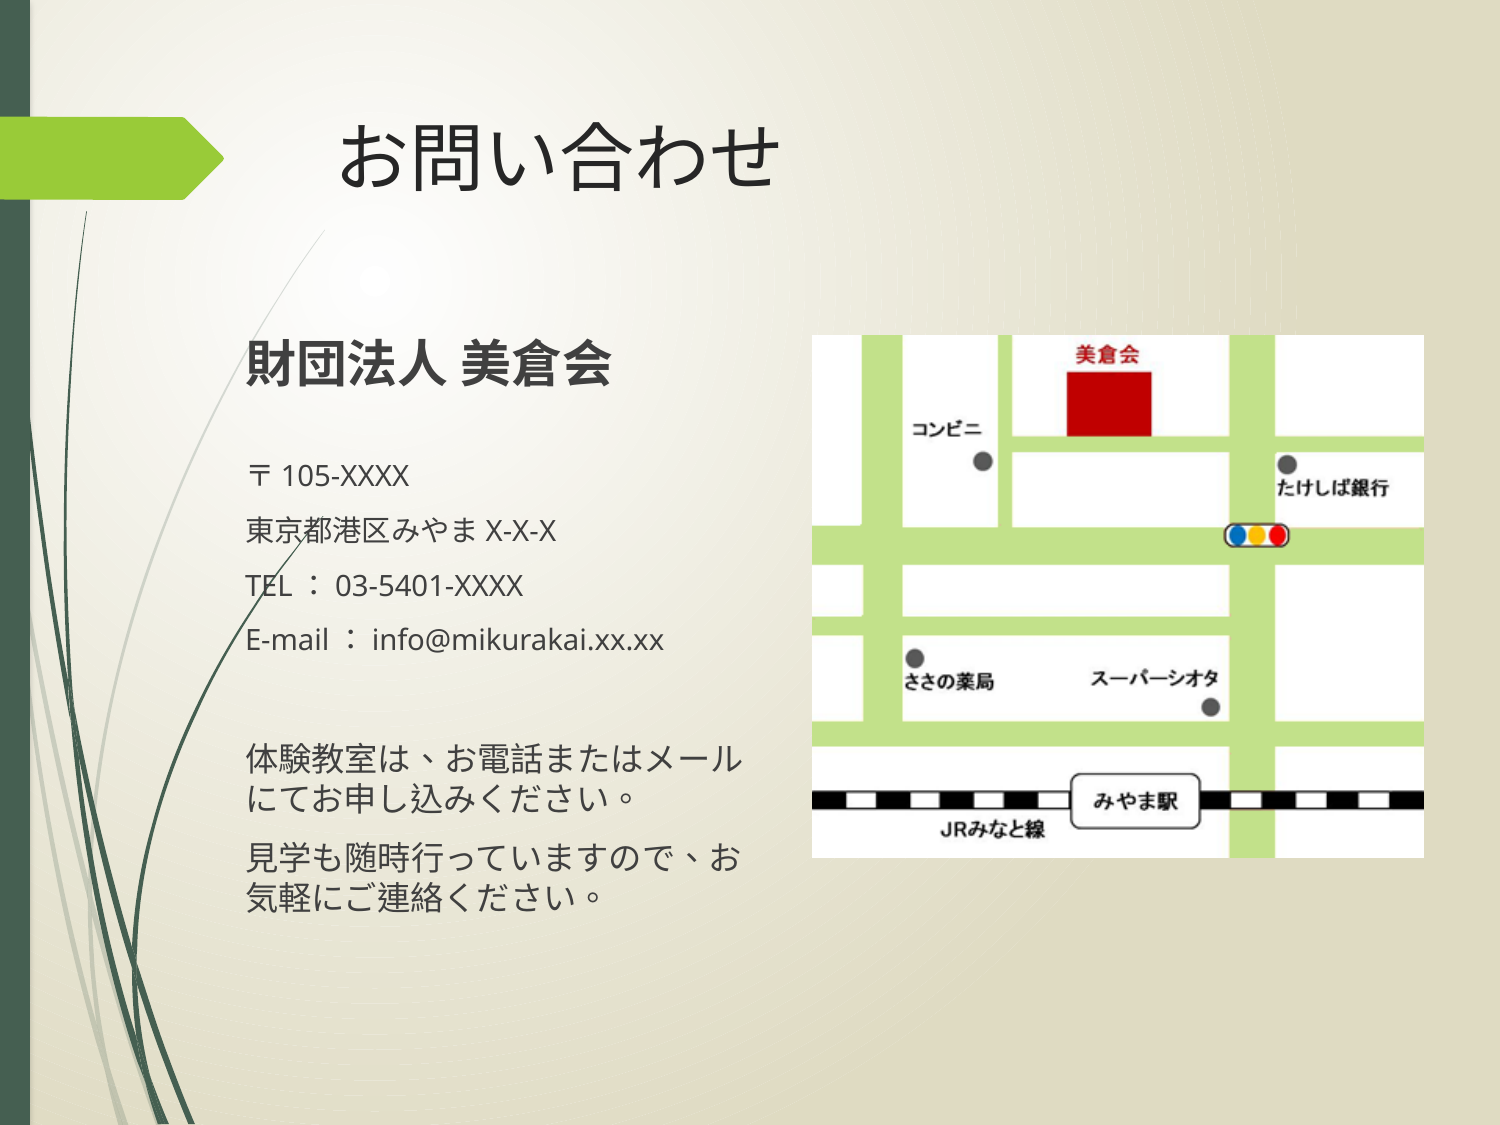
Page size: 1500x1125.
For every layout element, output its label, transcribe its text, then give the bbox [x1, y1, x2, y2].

picture [812, 335, 1424, 859]
text_box 財団法人 美倉会 〒105-XXXX 東京都港区みやまX-X-X TEL：03-5401-XXXX E-mail：info@mikurakai.xx.xx 体験教室は、お電話またはメールにてお申し込みください。 見学も随時行っていますので、お気軽にご連絡ください。 [230, 261, 763, 932]
title お問い合わせ [319, 102, 1400, 313]
